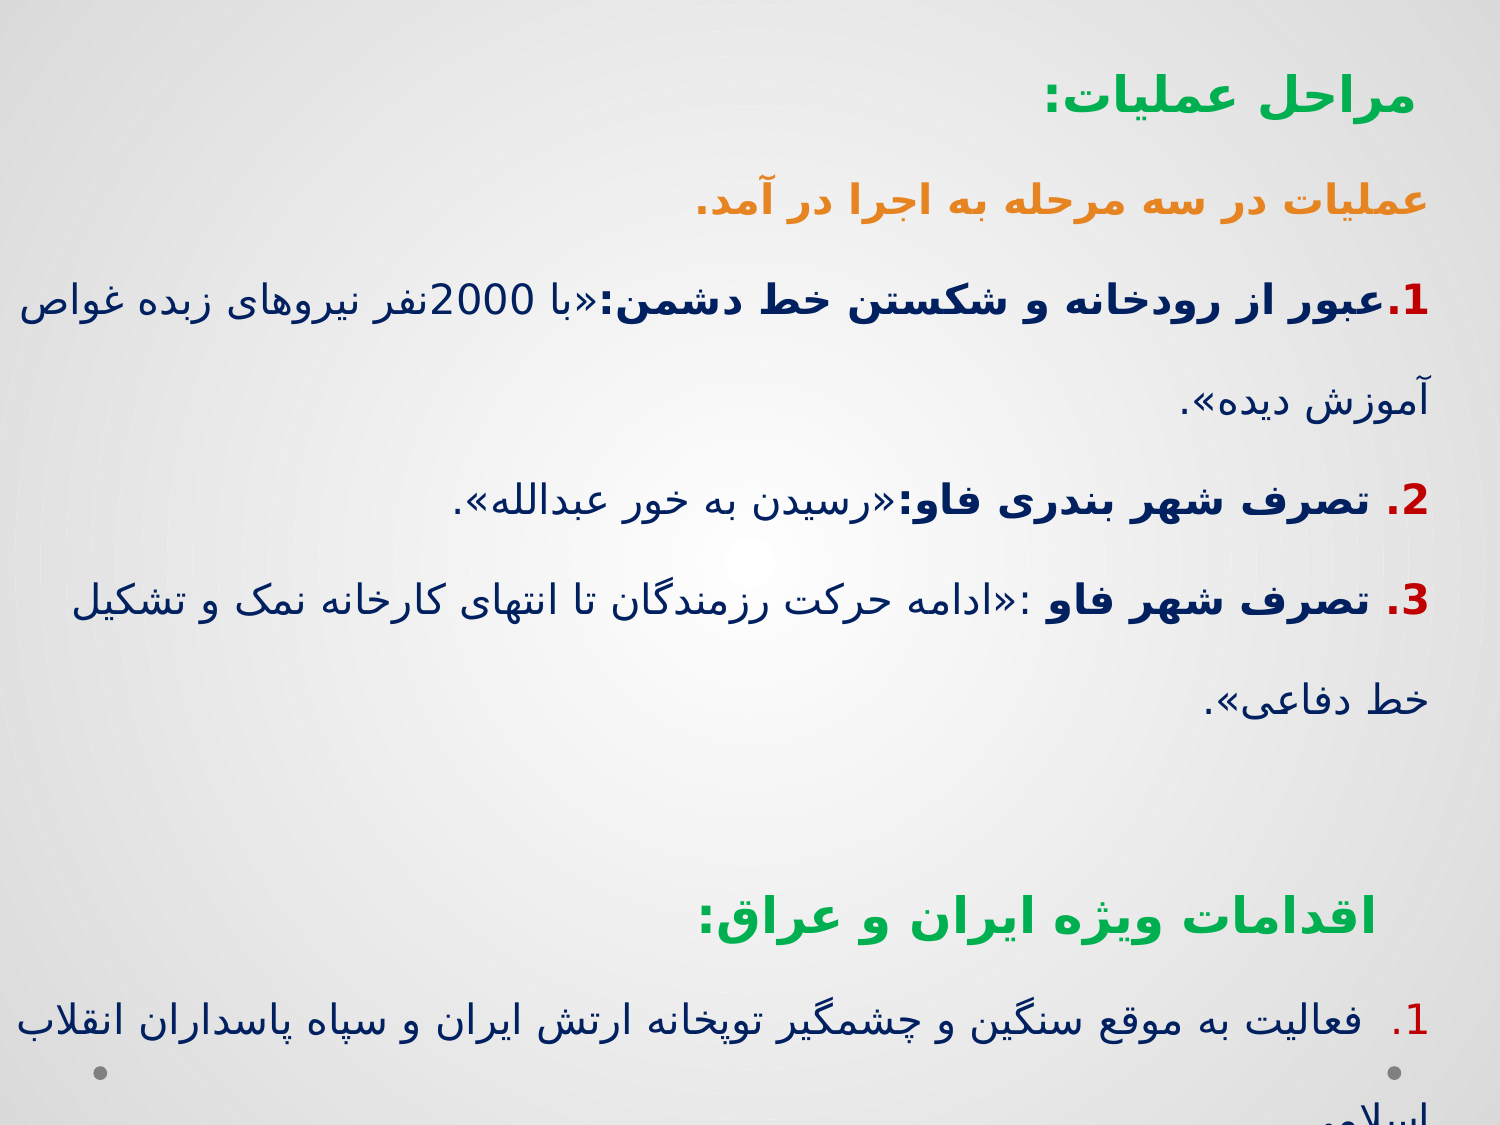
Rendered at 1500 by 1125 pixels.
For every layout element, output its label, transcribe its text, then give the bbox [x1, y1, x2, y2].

text_box مراحل عملیات: عملیات در سه مرحله به اجرا در آمد. 1.عبور از رودخانه و شکستن خط دشمن:«با 2000نفر نیروهای زبده غواص آموزش دیده». 2. تصرف شهر بندری فاو:«رسیدن به خور عبدالله». 3. تصرف شهر فاو :«ادامه حرکت رزمندگان تا انتهای کارخانه نمک و تشکیل خط دفاعی». اقدامات ویژه ایران و عراق: 1. فعالیت به موقع سنگین و چشمگیر توپخانه ارتش ایران و سپاه پاسداران انقلاب اسلامی. 2. پاتک های سنگین و پروازهای هوایی سنگین ارتش عراق«بطور متوسط روزانه 355 پرواز». 3. احداث پل بر اروند«بااستفاده از 3400لوله نفتی 56اینچی»بطول،ارض وعمق12،600و8متر» [0, 0, 1446, 1125]
